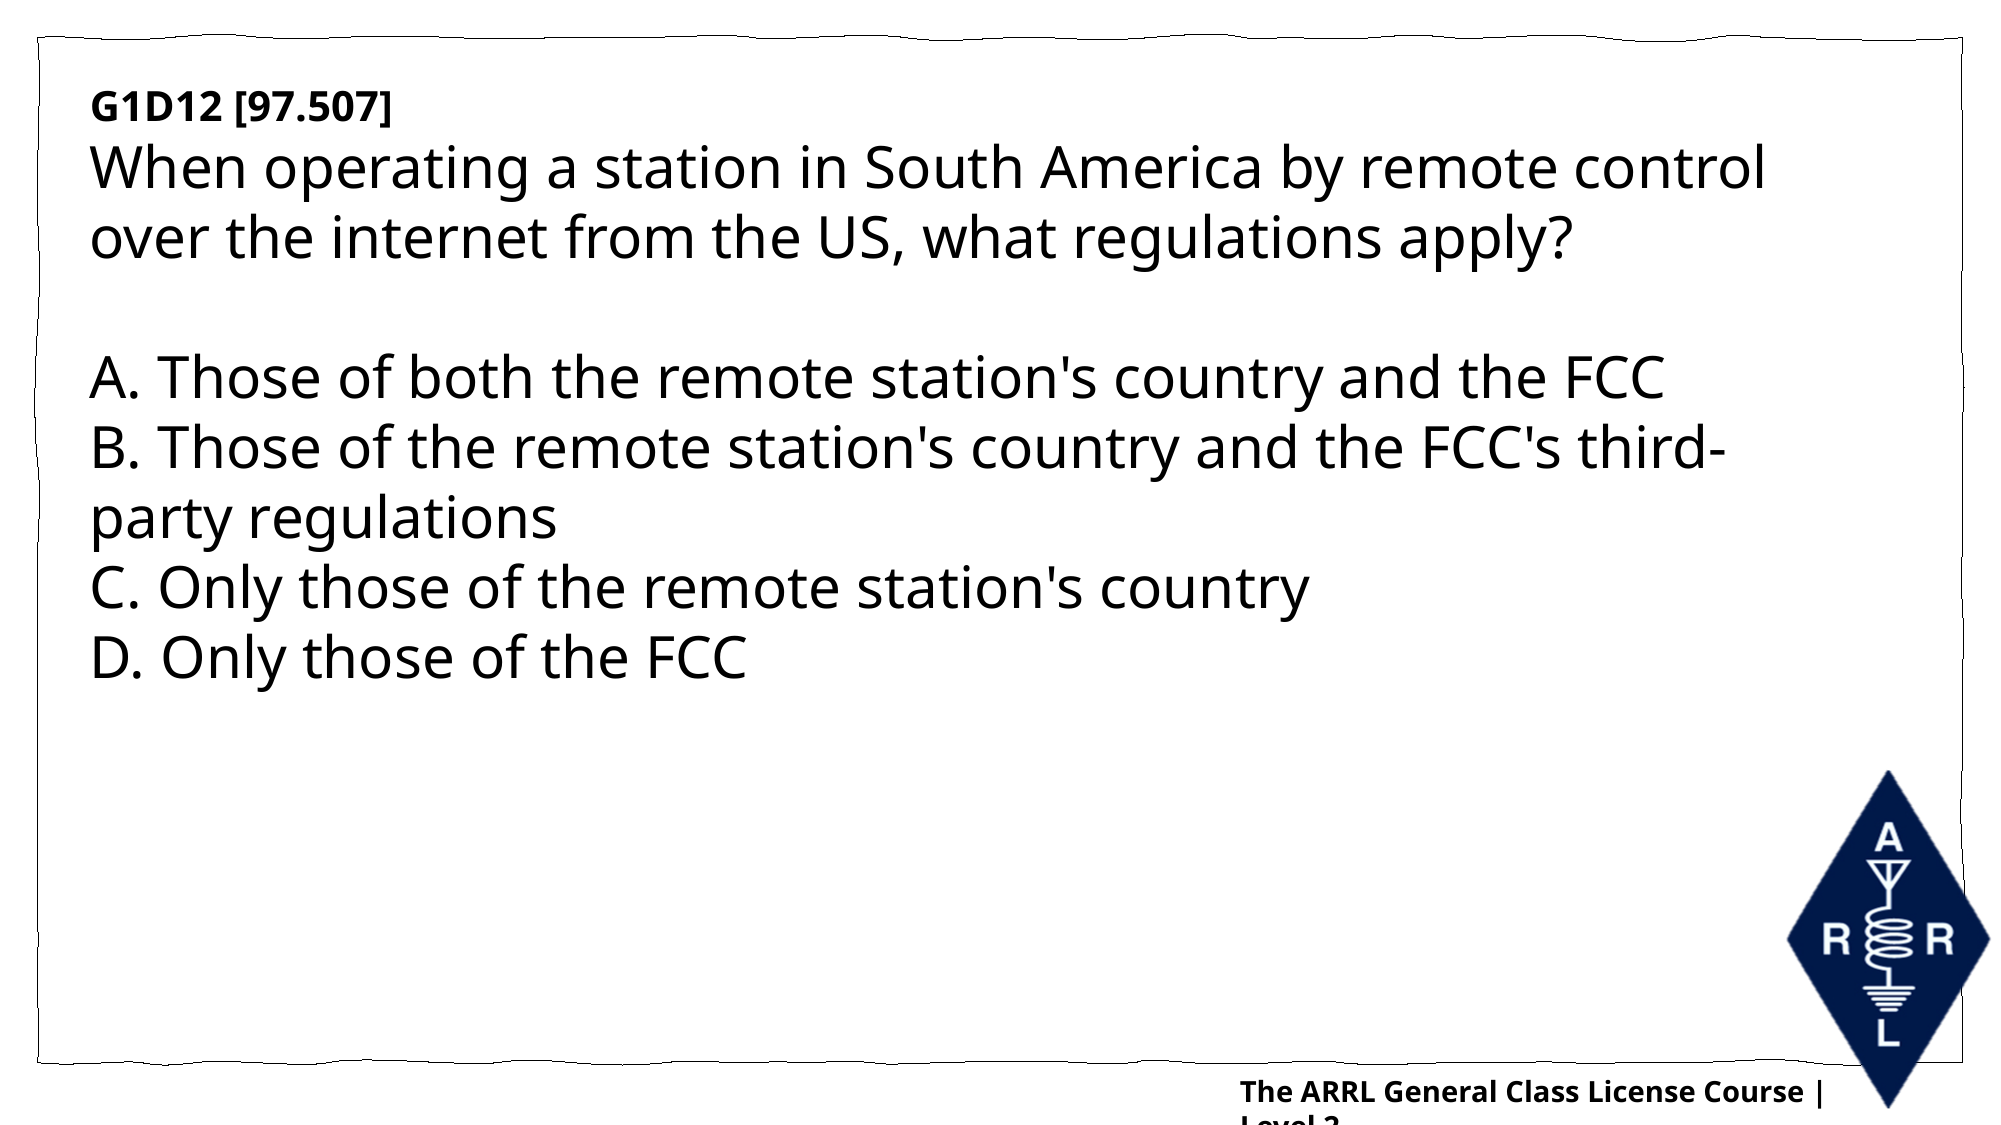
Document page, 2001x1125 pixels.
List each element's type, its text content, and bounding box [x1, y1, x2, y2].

text_box G1D12 [97.507] When operating a station in South America by remote control over the internet from the US, what regulations apply? A. Those of both the remote station's country and the FCC B. Those of the remote station's country and the FCC's third-party regulations C. Only those of the remote station's country D. Only those of the FCC [75, 72, 1850, 698]
picture [1773, 752, 1999, 1125]
